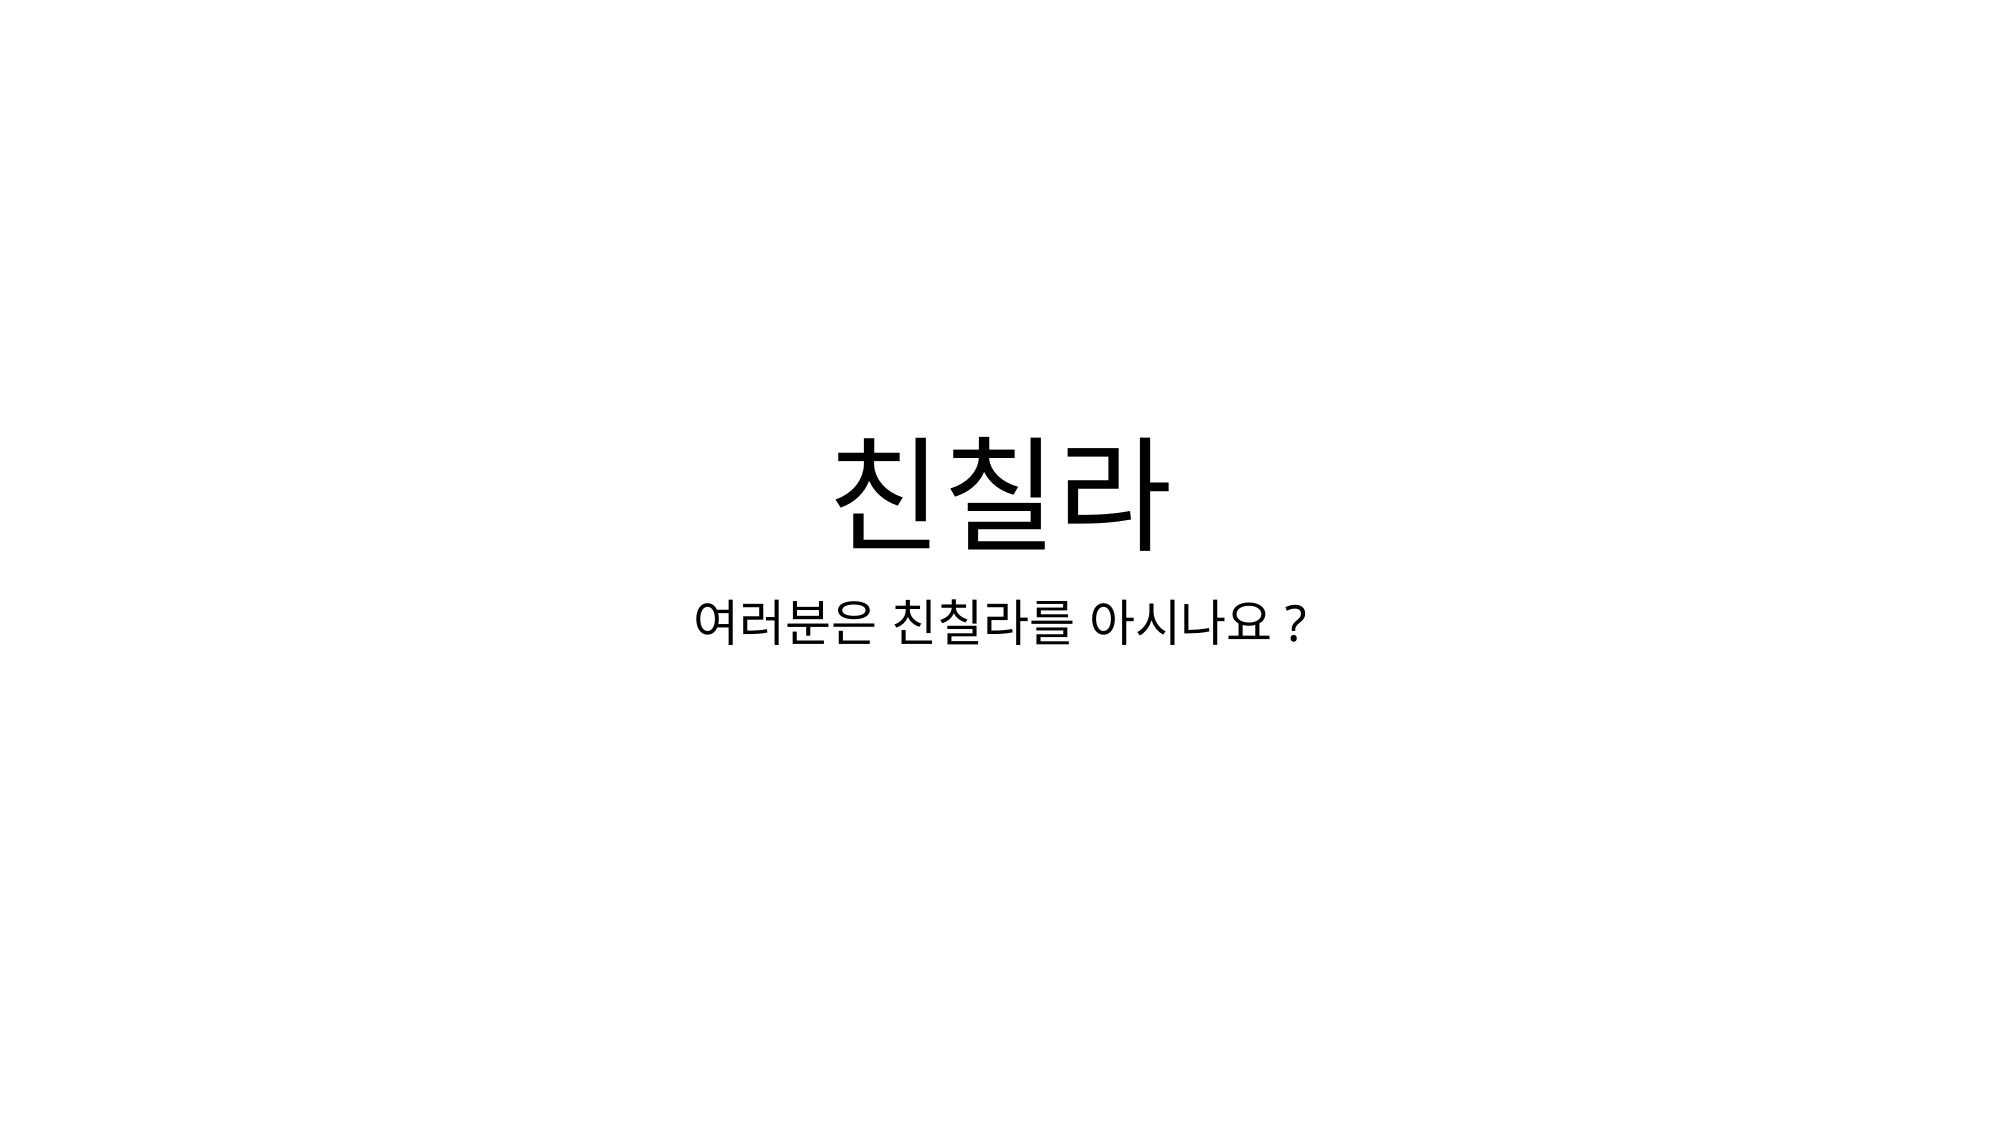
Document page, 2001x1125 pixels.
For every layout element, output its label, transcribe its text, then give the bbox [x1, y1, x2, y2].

title 친칠라 [249, 184, 1750, 576]
subtitle 여러분은 친칠라를 아시나요? [249, 590, 1750, 863]
